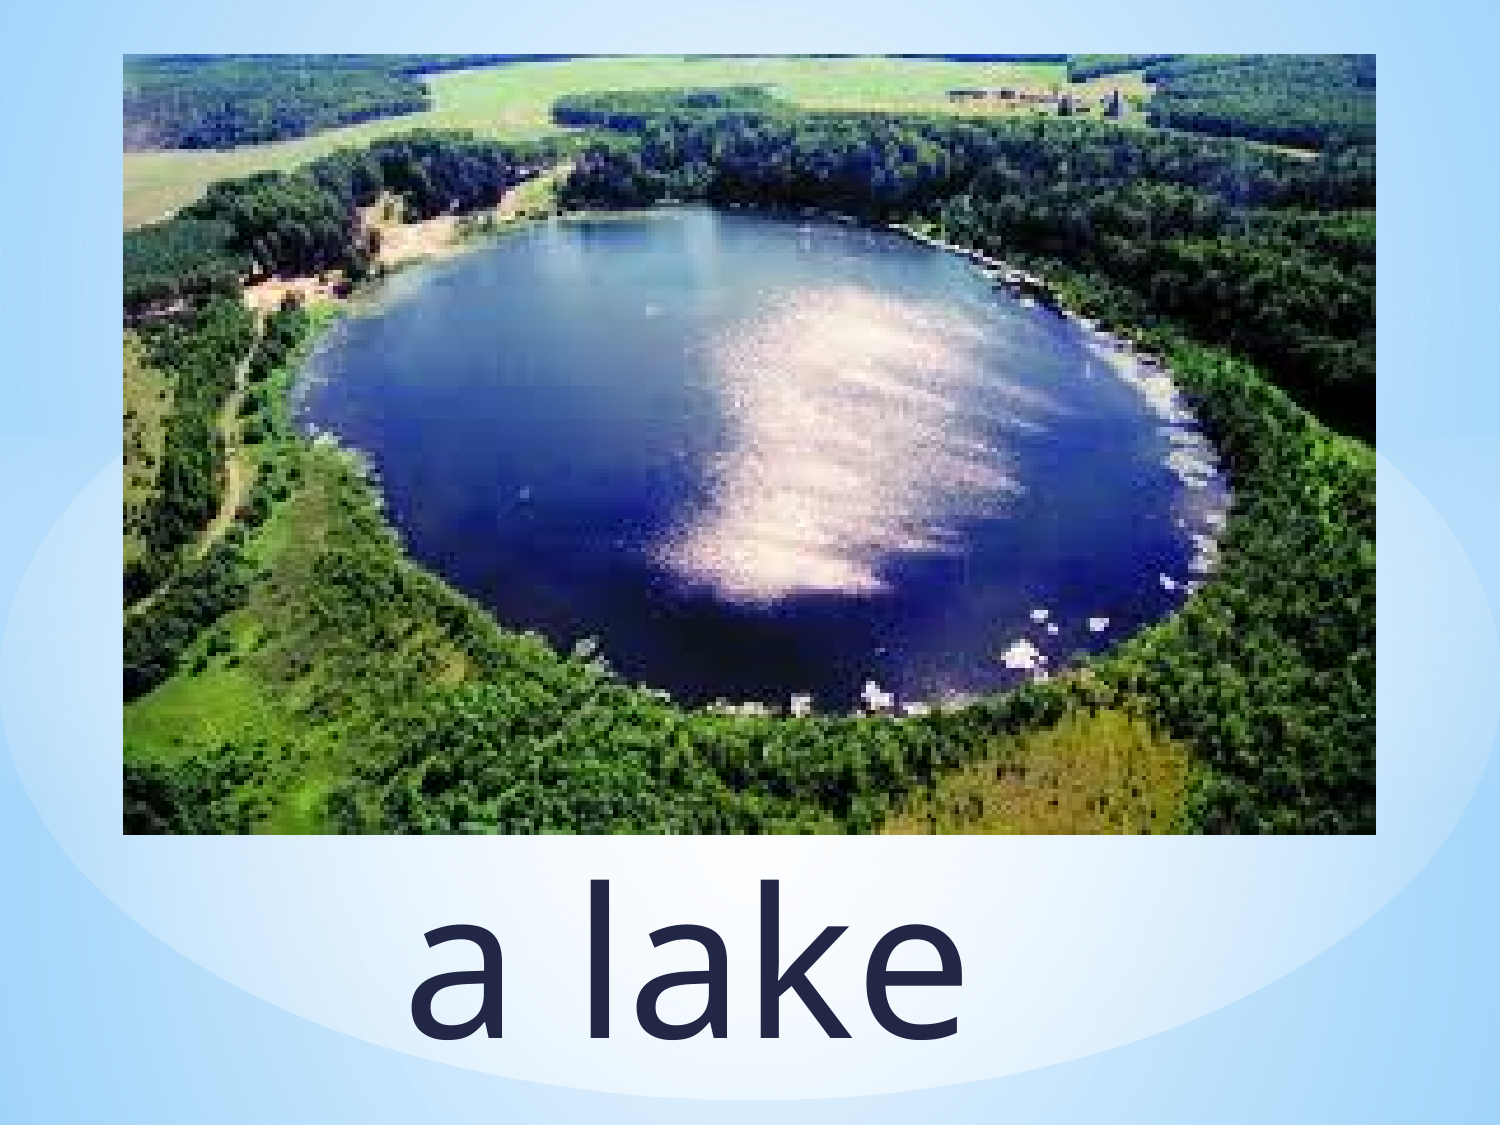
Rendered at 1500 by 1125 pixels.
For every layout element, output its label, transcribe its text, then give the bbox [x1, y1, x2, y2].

subtitle a lake [225, 844, 1275, 1012]
picture [123, 54, 1377, 835]
